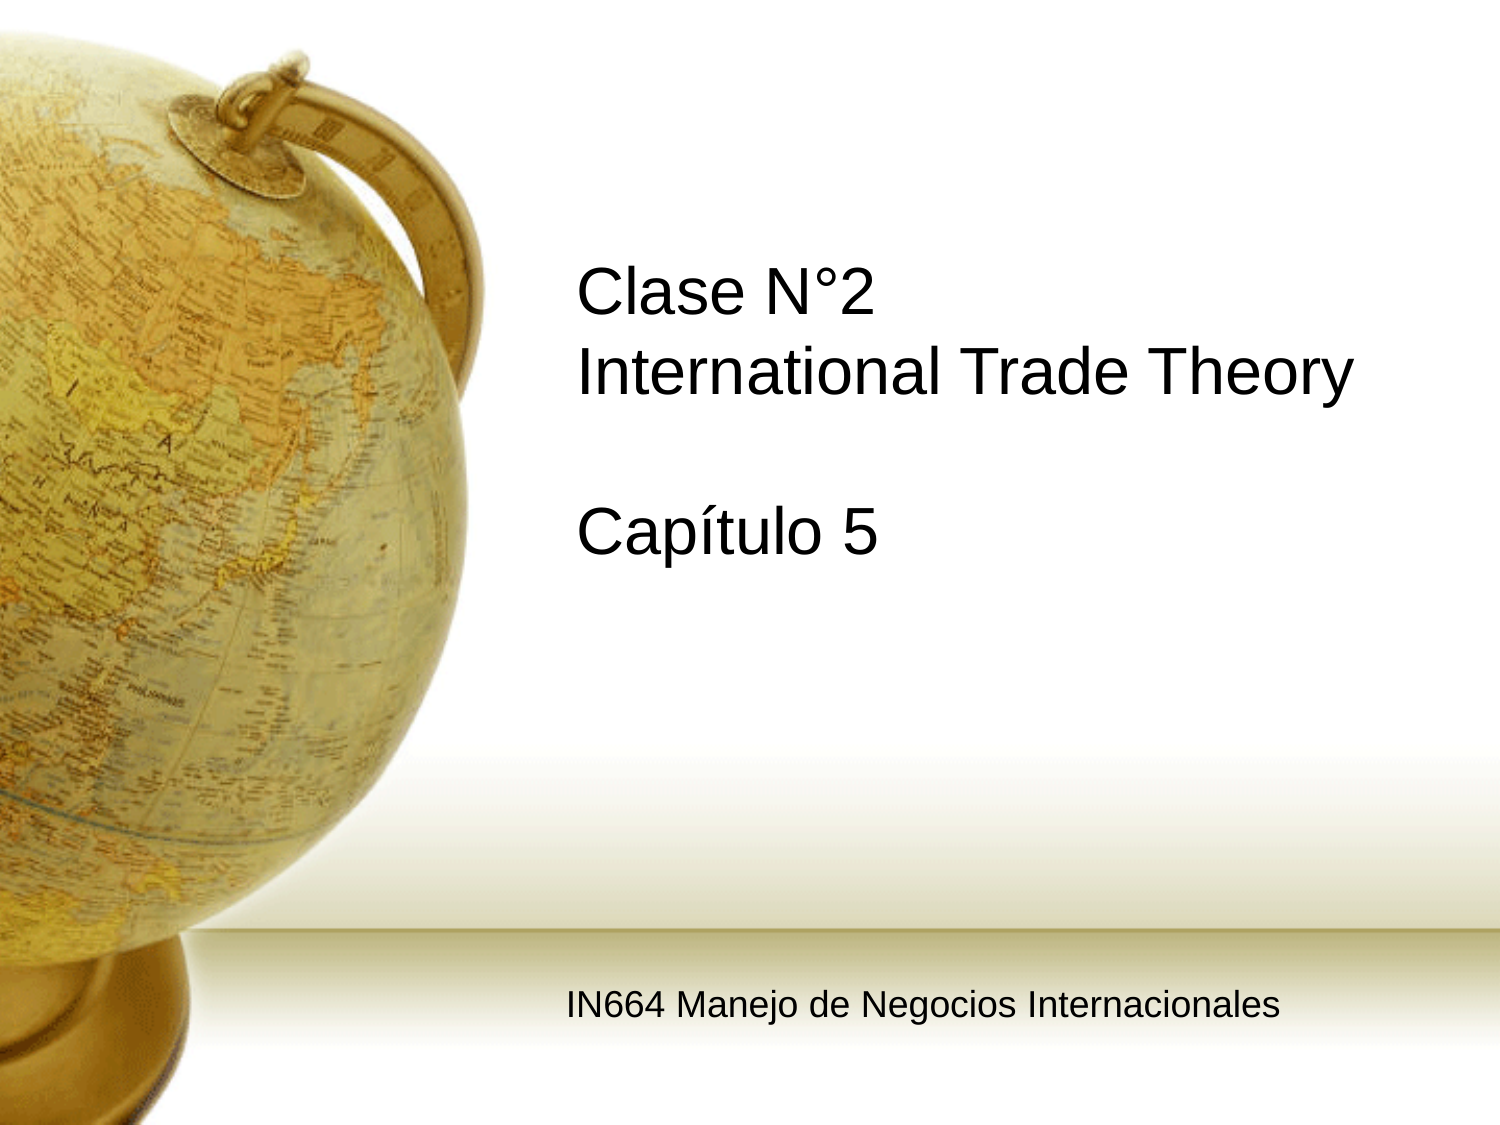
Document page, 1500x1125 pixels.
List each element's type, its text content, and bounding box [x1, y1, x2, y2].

title Clase N°2 International Trade Theory Capítulo 5 [560, 187, 1384, 576]
subtitle IN664 Manejo de Negocios Internacionales [550, 972, 1363, 1055]
picture [0, 0, 1500, 1125]
